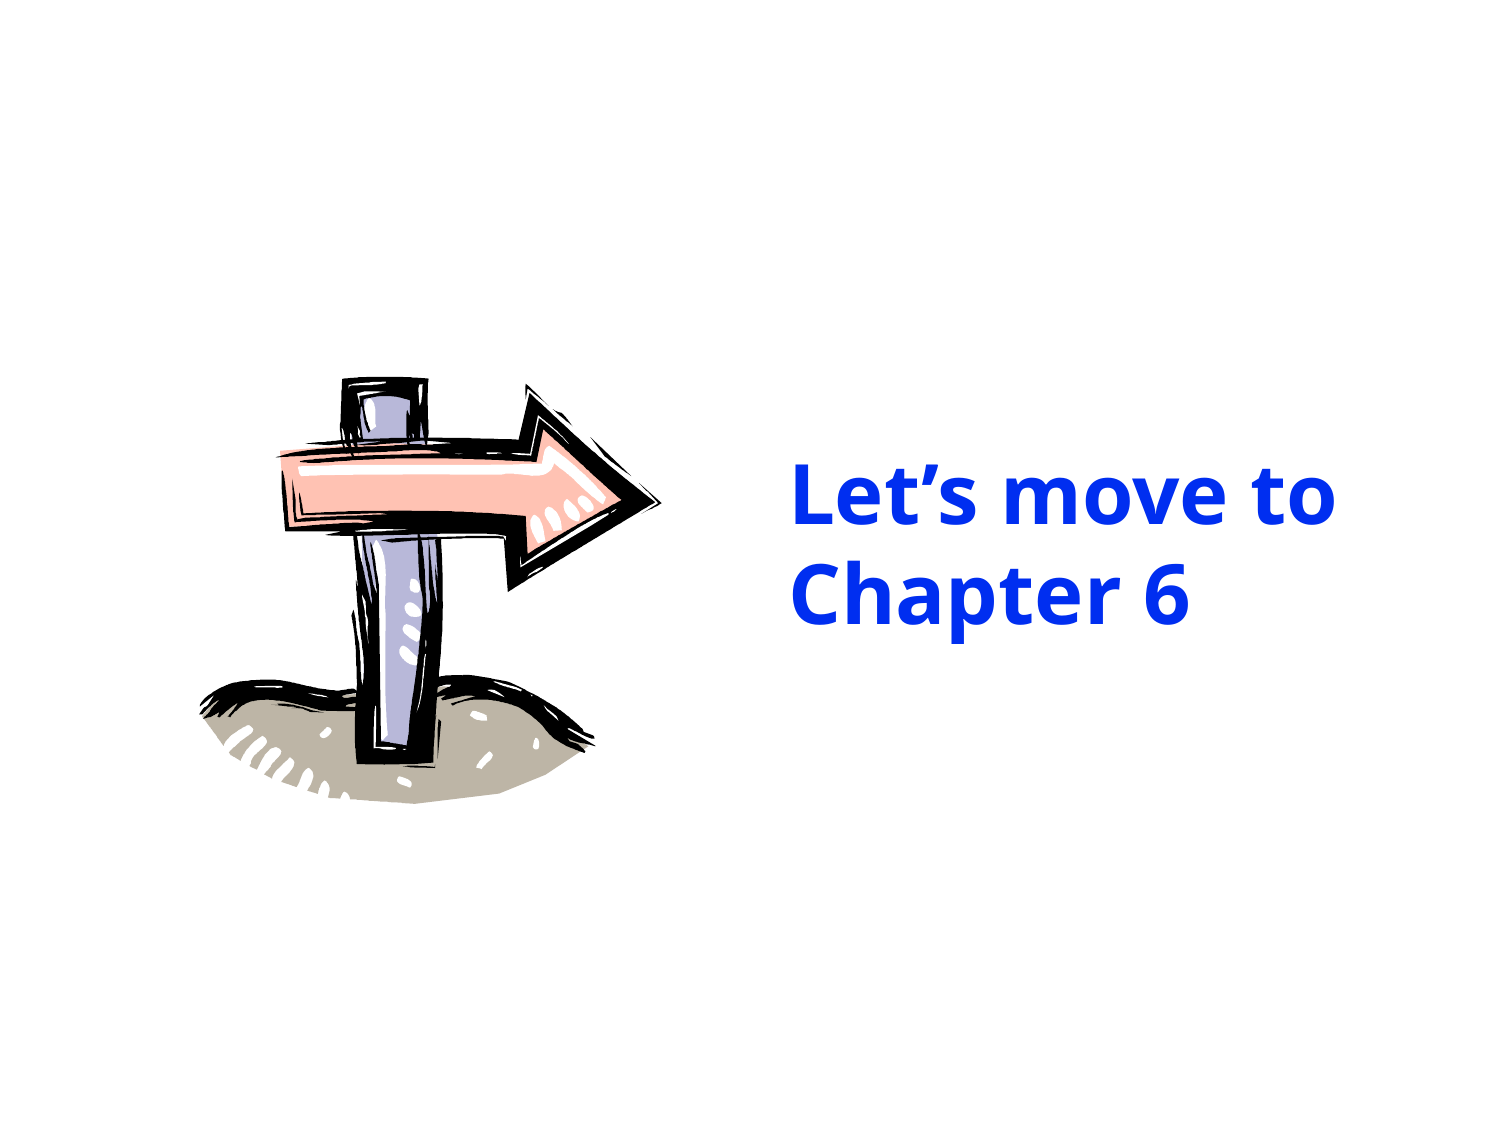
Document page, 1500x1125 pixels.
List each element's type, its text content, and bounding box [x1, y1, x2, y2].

text_box Let’s move to Chapter 6 [773, 433, 1442, 649]
picture [198, 374, 669, 811]
